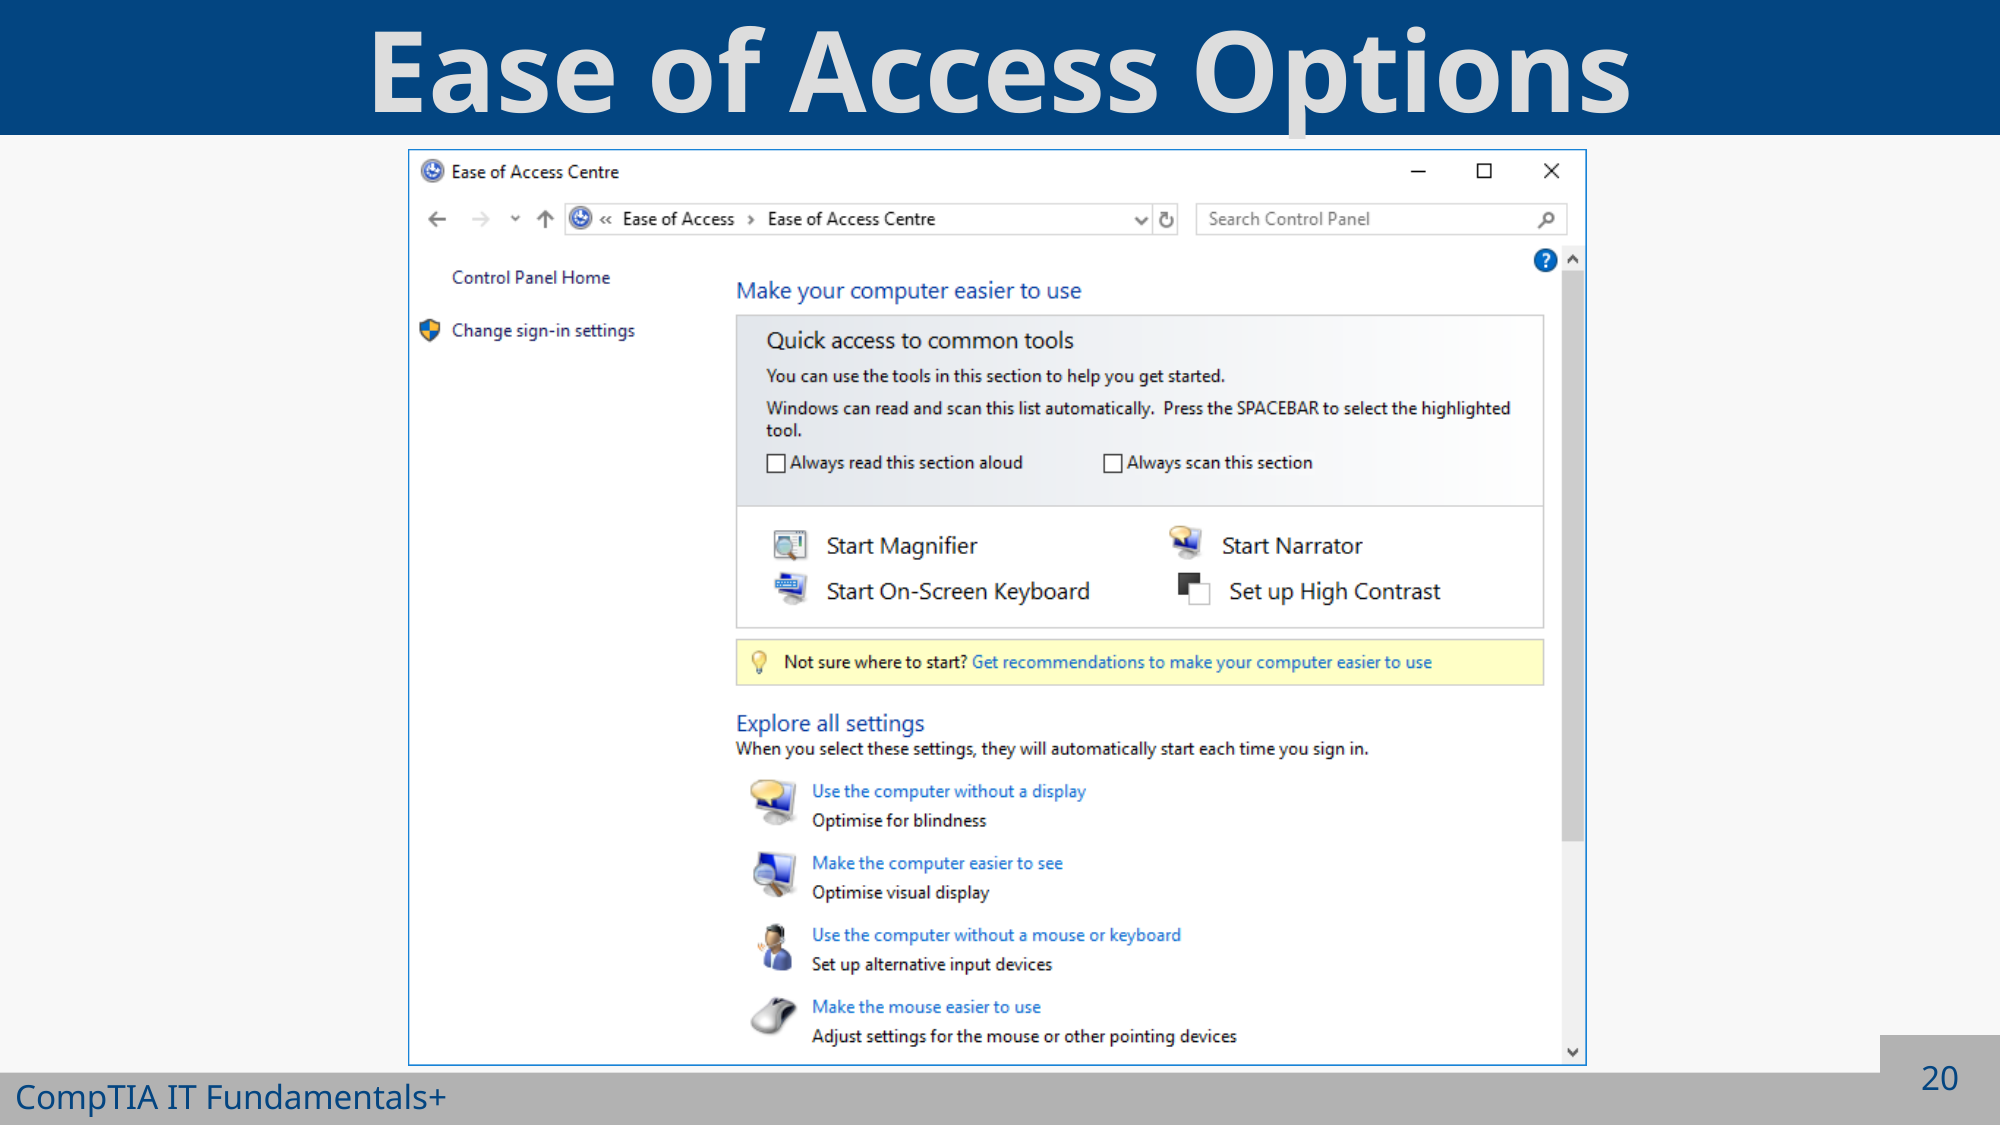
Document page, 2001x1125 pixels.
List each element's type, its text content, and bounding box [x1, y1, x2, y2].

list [408, 149, 1587, 1066]
footer CompTIA IT Fundamentals+ [0, 1072, 1880, 1125]
slide_number 20 [1880, 1035, 2000, 1125]
title Ease of Access Options [0, 0, 2000, 135]
